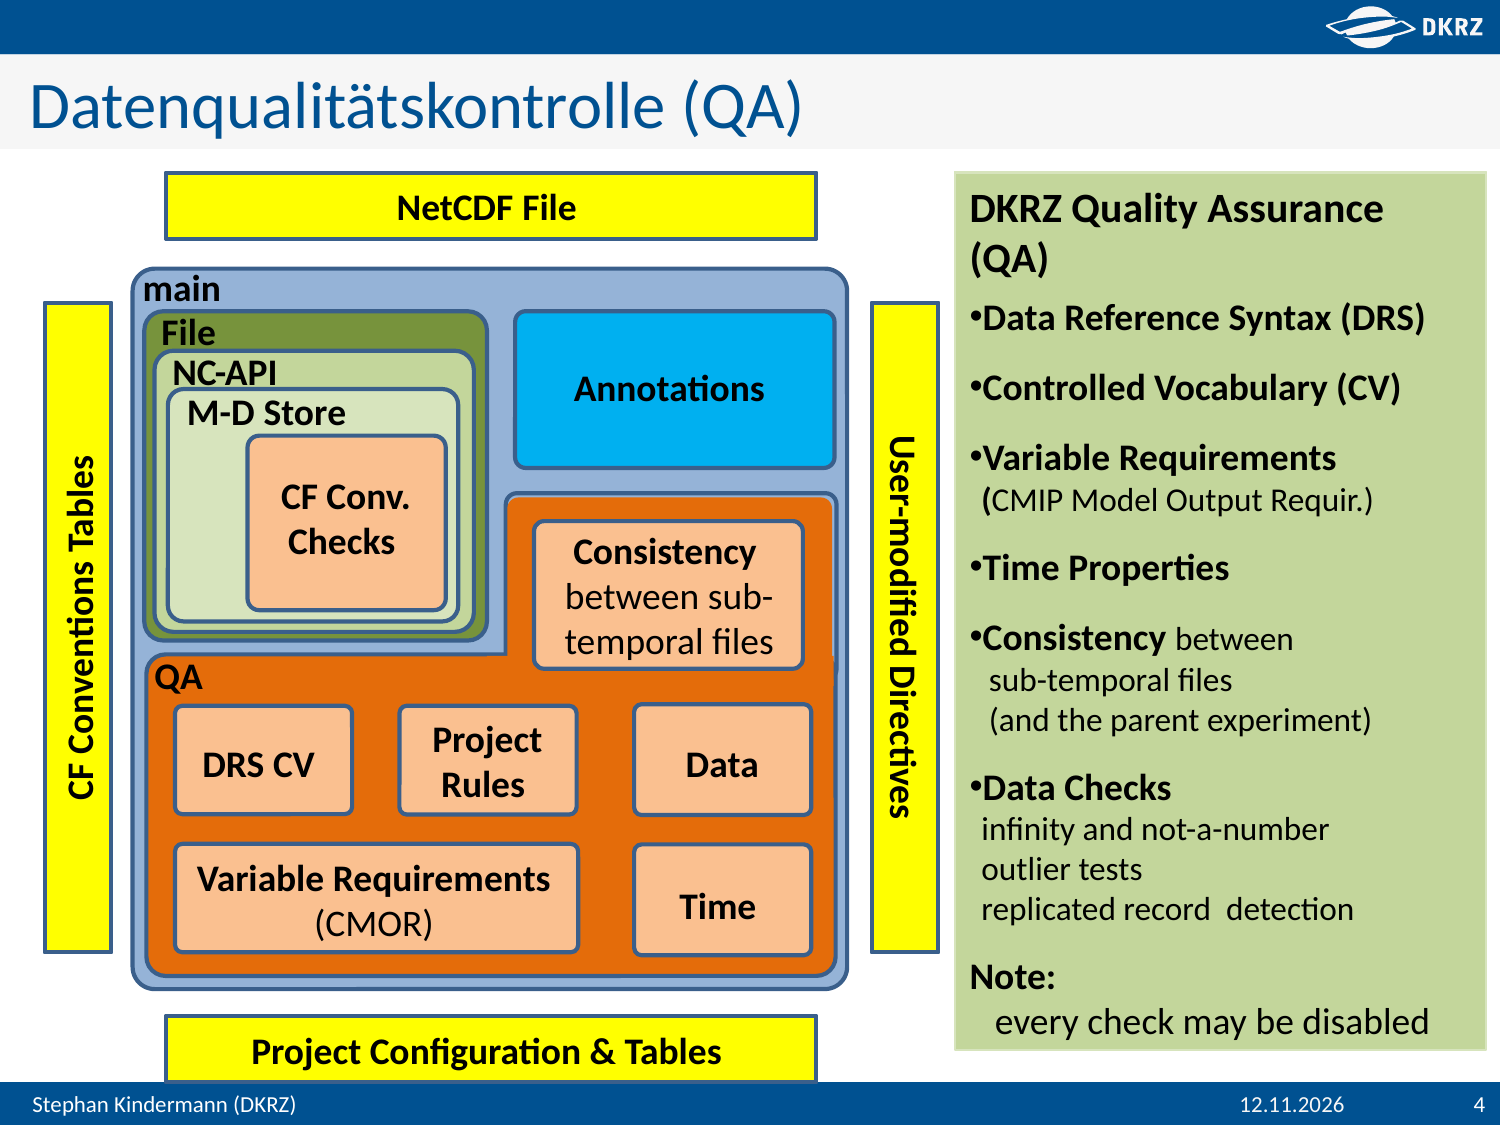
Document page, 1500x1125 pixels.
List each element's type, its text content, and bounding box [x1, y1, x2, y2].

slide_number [1187, 1082, 1360, 1125]
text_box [154, 340, 475, 491]
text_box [139, 492, 837, 977]
text_box DKRZ Quality Assurance (QA) Data Reference Syntax (DRS) Controlled Vocabulary (CV) Variable Requirements (CMIP Model Output Requir.) Time Properties Consistency between sub-temporal files (and the parent experiment) Data Checks infinity and not-a-number outlier tests replicated record detection Note: every check may be disabled [954, 172, 1487, 1050]
text_box User-modified Directives [870, 301, 940, 954]
slide_number 4 [1376, 1082, 1500, 1125]
text_box NetCDF File [164, 171, 818, 241]
text_box CF Conventions Tables [43, 301, 113, 954]
title Datenqualitätskontrolle (QA) [0, 54, 1500, 149]
text_box Project Configuration & Tables [164, 1014, 818, 1084]
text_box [247, 435, 447, 491]
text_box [144, 300, 488, 491]
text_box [127, 256, 848, 990]
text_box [514, 310, 835, 469]
